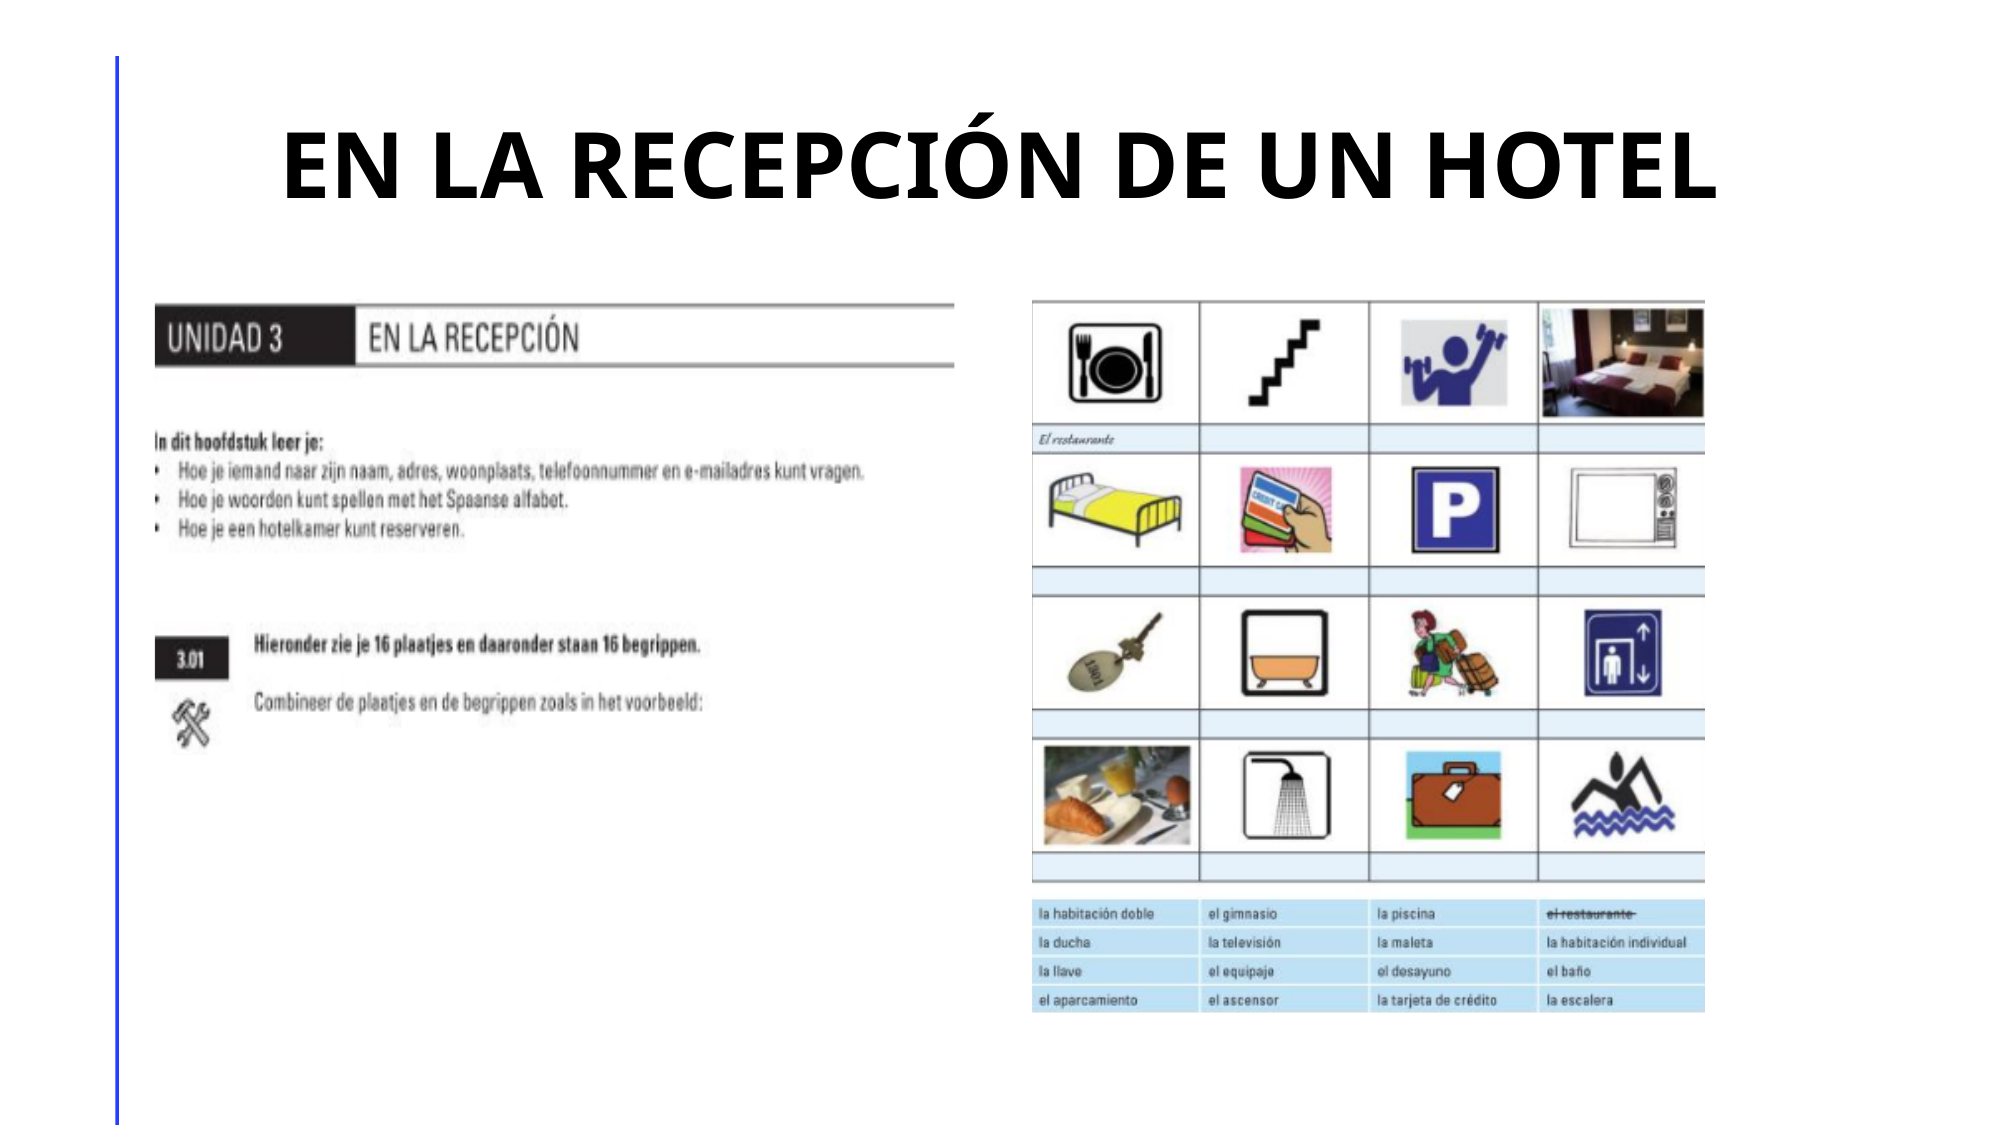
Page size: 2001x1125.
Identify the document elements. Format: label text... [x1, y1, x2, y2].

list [1032, 299, 1705, 1013]
title EN LA RECEPCIÓN DE UN HOTEL [137, 59, 1863, 278]
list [154, 299, 955, 755]
